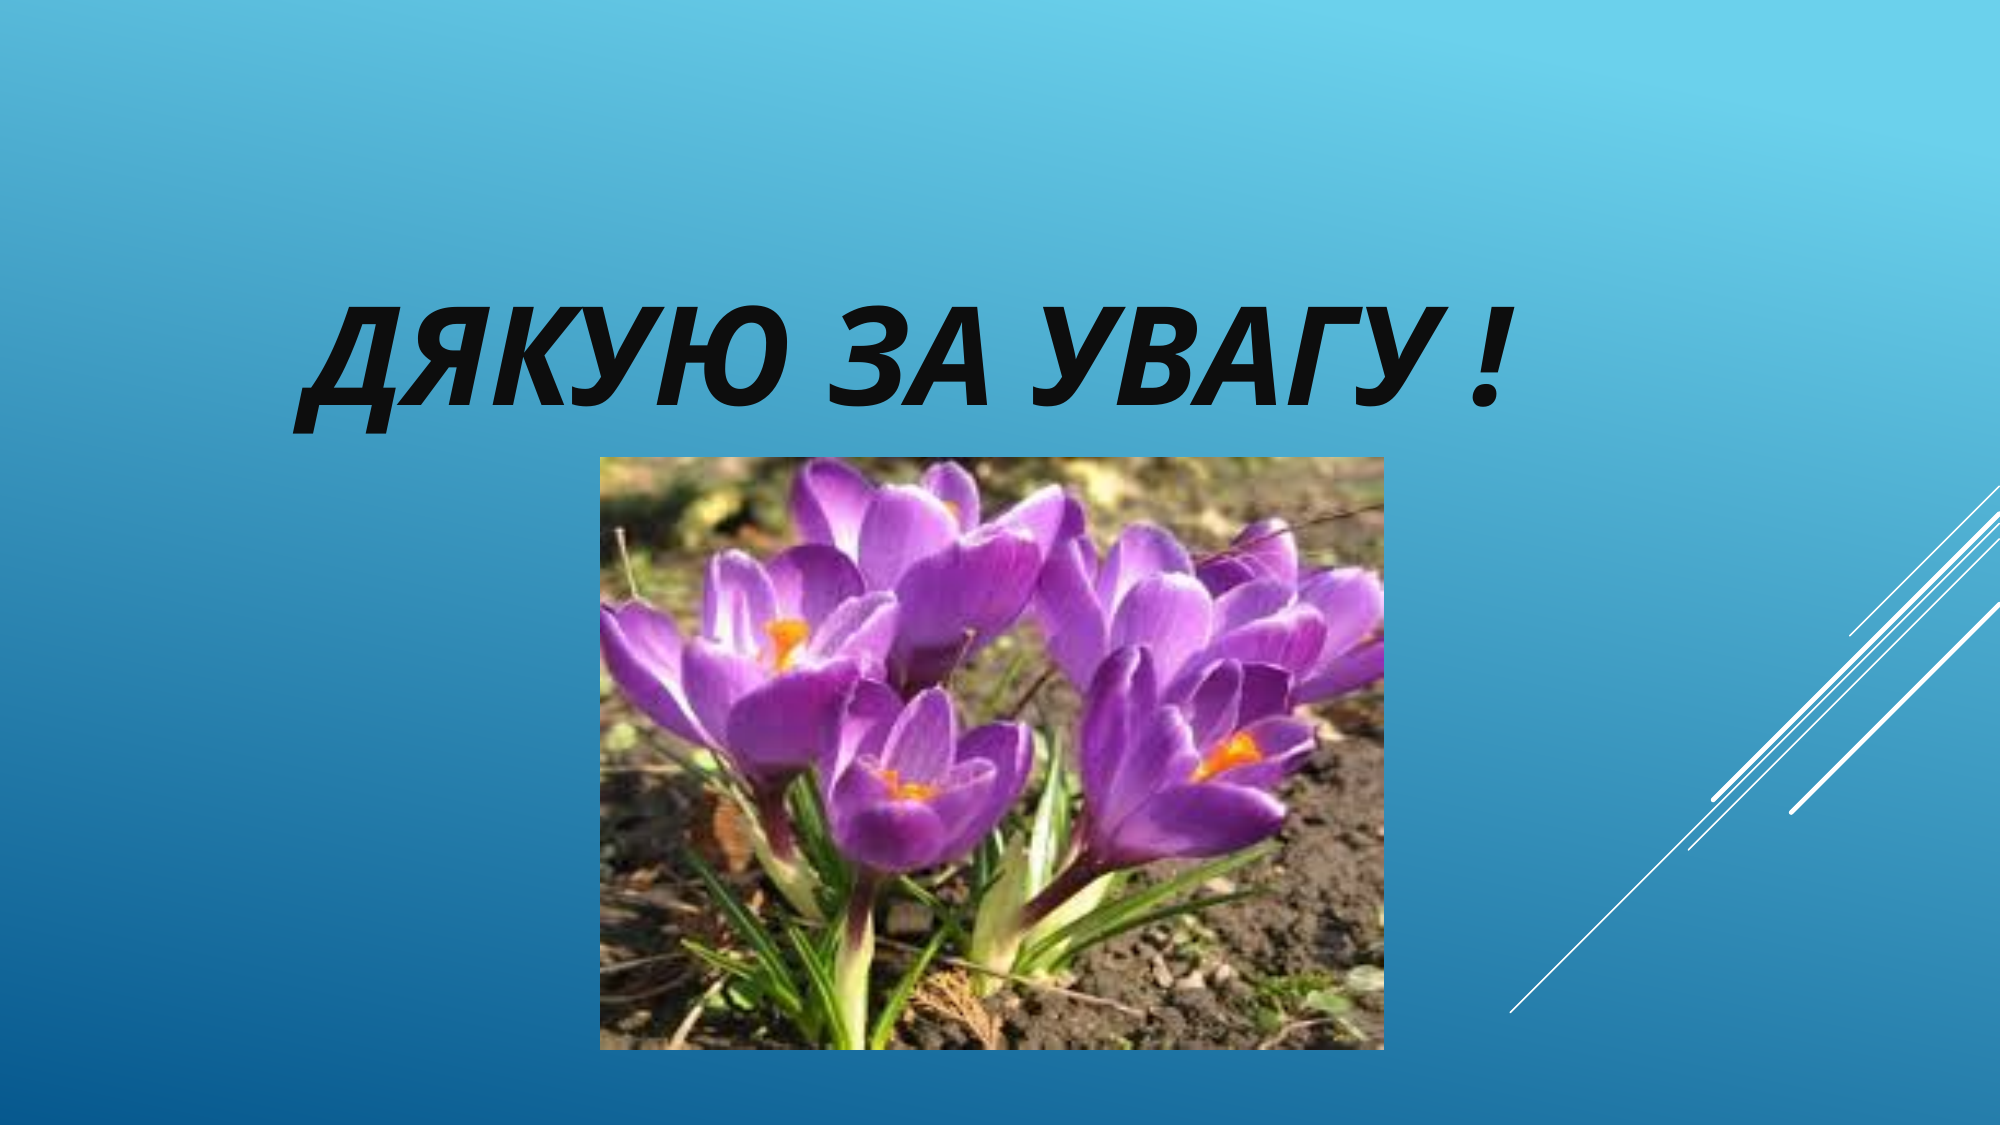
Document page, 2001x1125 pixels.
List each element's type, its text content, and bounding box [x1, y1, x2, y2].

title Дякую за увагу ! [112, 243, 1778, 458]
picture [599, 457, 1384, 1051]
